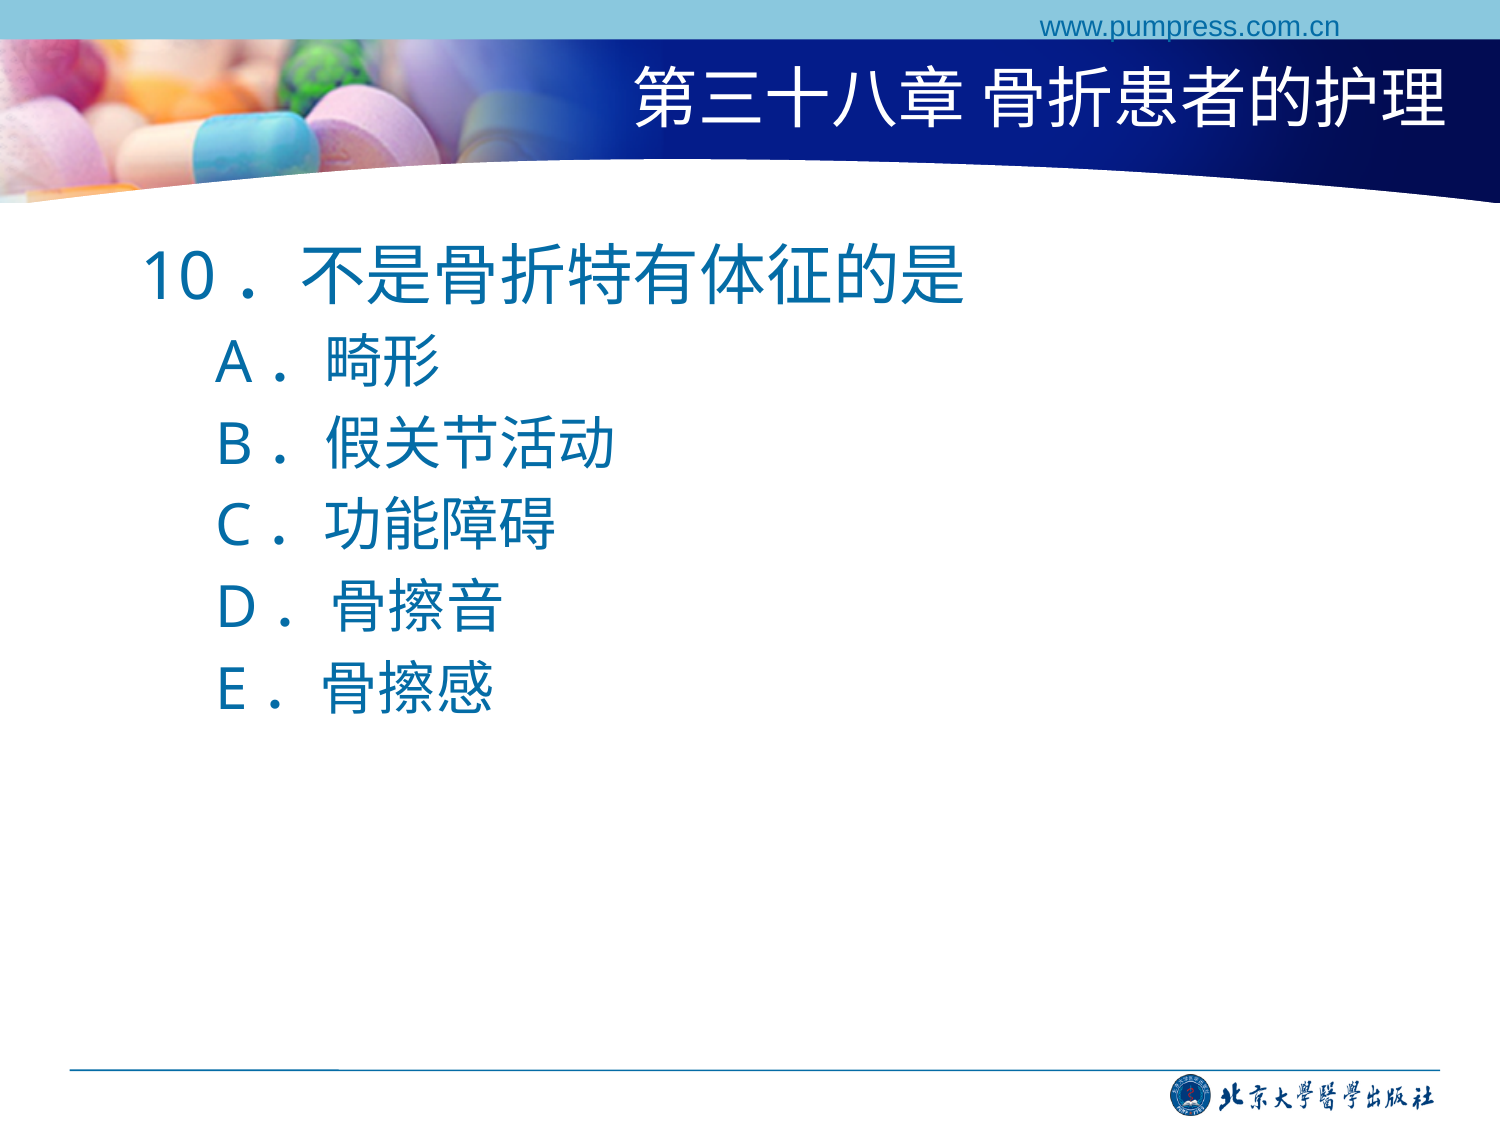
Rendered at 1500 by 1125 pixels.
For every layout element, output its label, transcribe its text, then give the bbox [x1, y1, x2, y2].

picture [0, 40, 1500, 203]
picture [1170, 1074, 1436, 1118]
slide_number www.pumpress.com.cn [1025, 0, 1463, 38]
title 第三十八章 骨折患者的护理 [137, 49, 1463, 143]
list 10．不是骨折特有体征的是 A．畸形 B．假关节活动 C．功能障碍 D．骨擦音 E．骨擦感 [49, 224, 1463, 1026]
